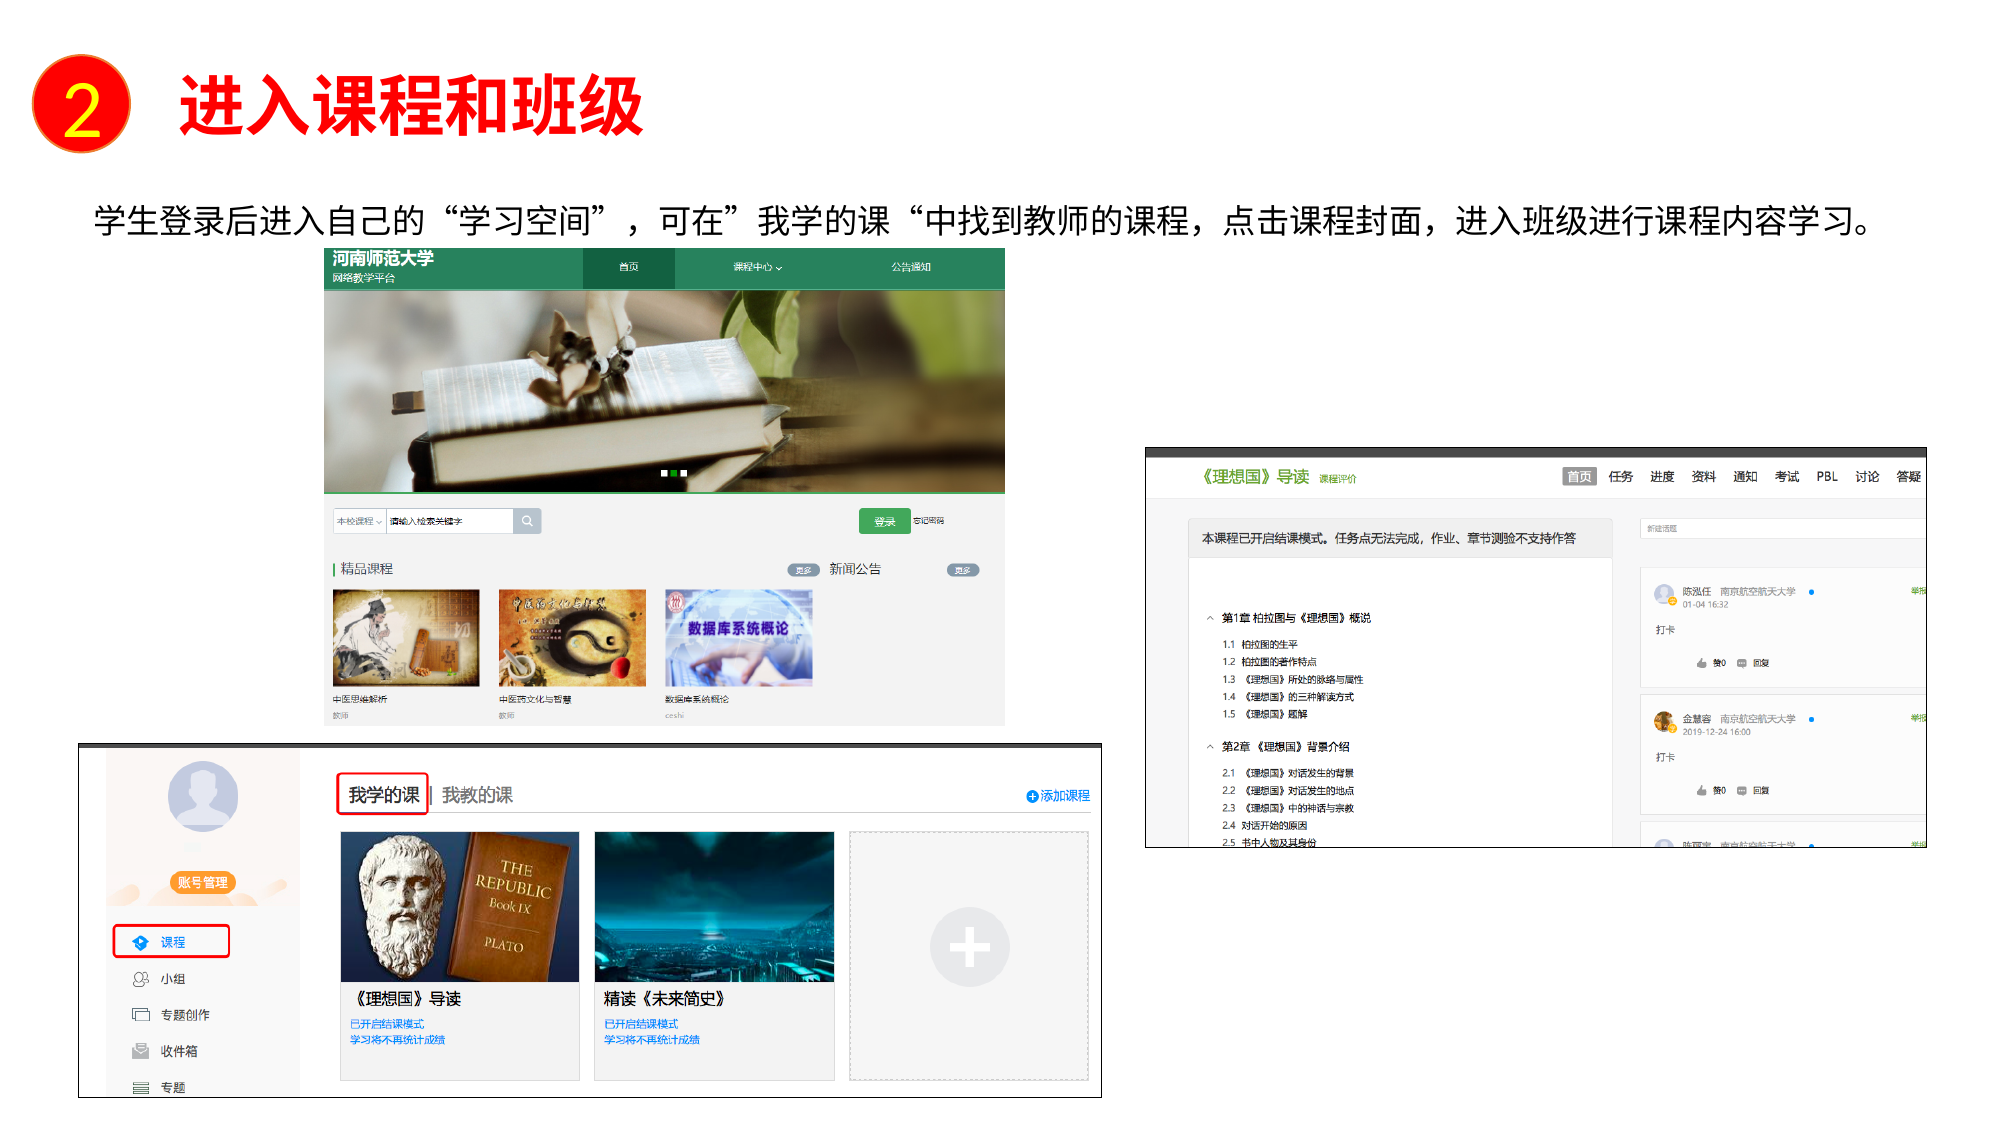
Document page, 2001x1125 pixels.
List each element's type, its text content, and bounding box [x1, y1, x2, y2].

picture [324, 248, 1005, 729]
title 学生登录后进入自己的“学习空间”，可在”我学的课“中找到教师的课程，点击课程封面，进入班级进行课程内容学习。 [78, 102, 1961, 319]
text_box 进入课程和班级 [163, 56, 661, 152]
text_box 2 [31, 54, 132, 154]
picture [1145, 447, 1927, 848]
picture [78, 743, 1102, 1098]
